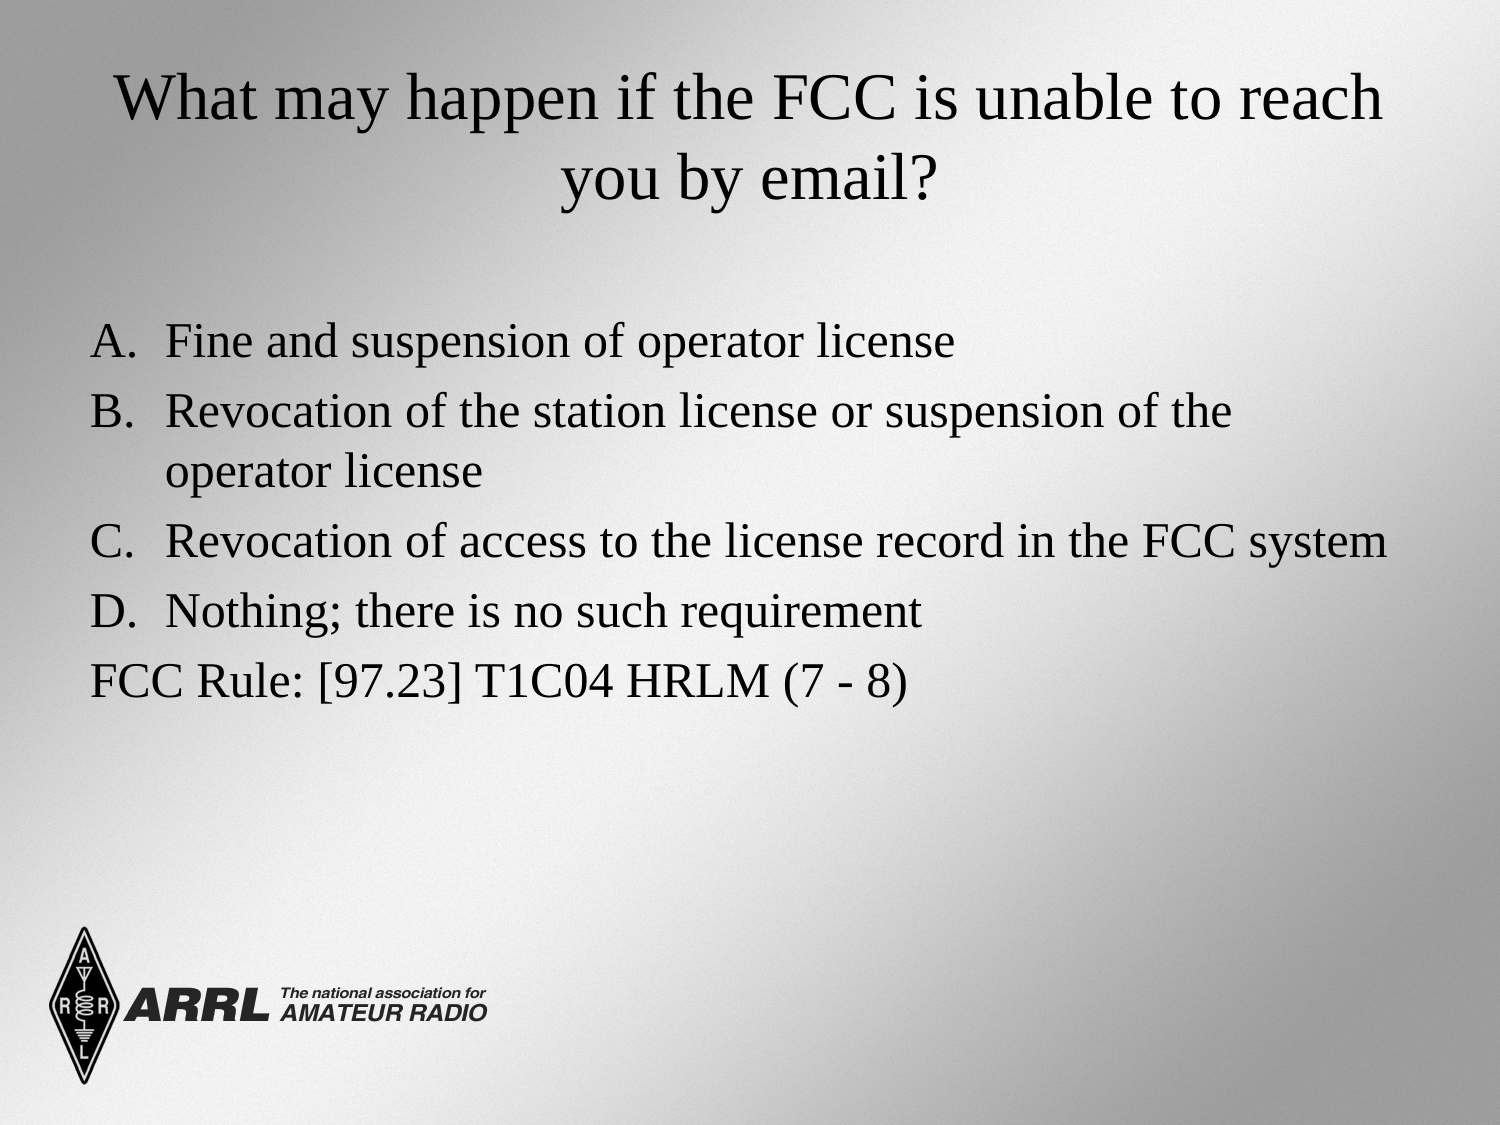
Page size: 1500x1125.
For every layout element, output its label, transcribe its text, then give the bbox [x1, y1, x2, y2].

list Fine and suspension of operator license Revocation of the station license or suspension of the operator license Revocation of access to the license record in the FCC system Nothing; there is no such requirement FCC Rule: [97.23] T1C04 HRLM (7 - 8) [75, 299, 1425, 1005]
title What may happen if the FCC is unable to reach you by email? [75, 45, 1425, 233]
picture [0, 0, 1500, 1125]
